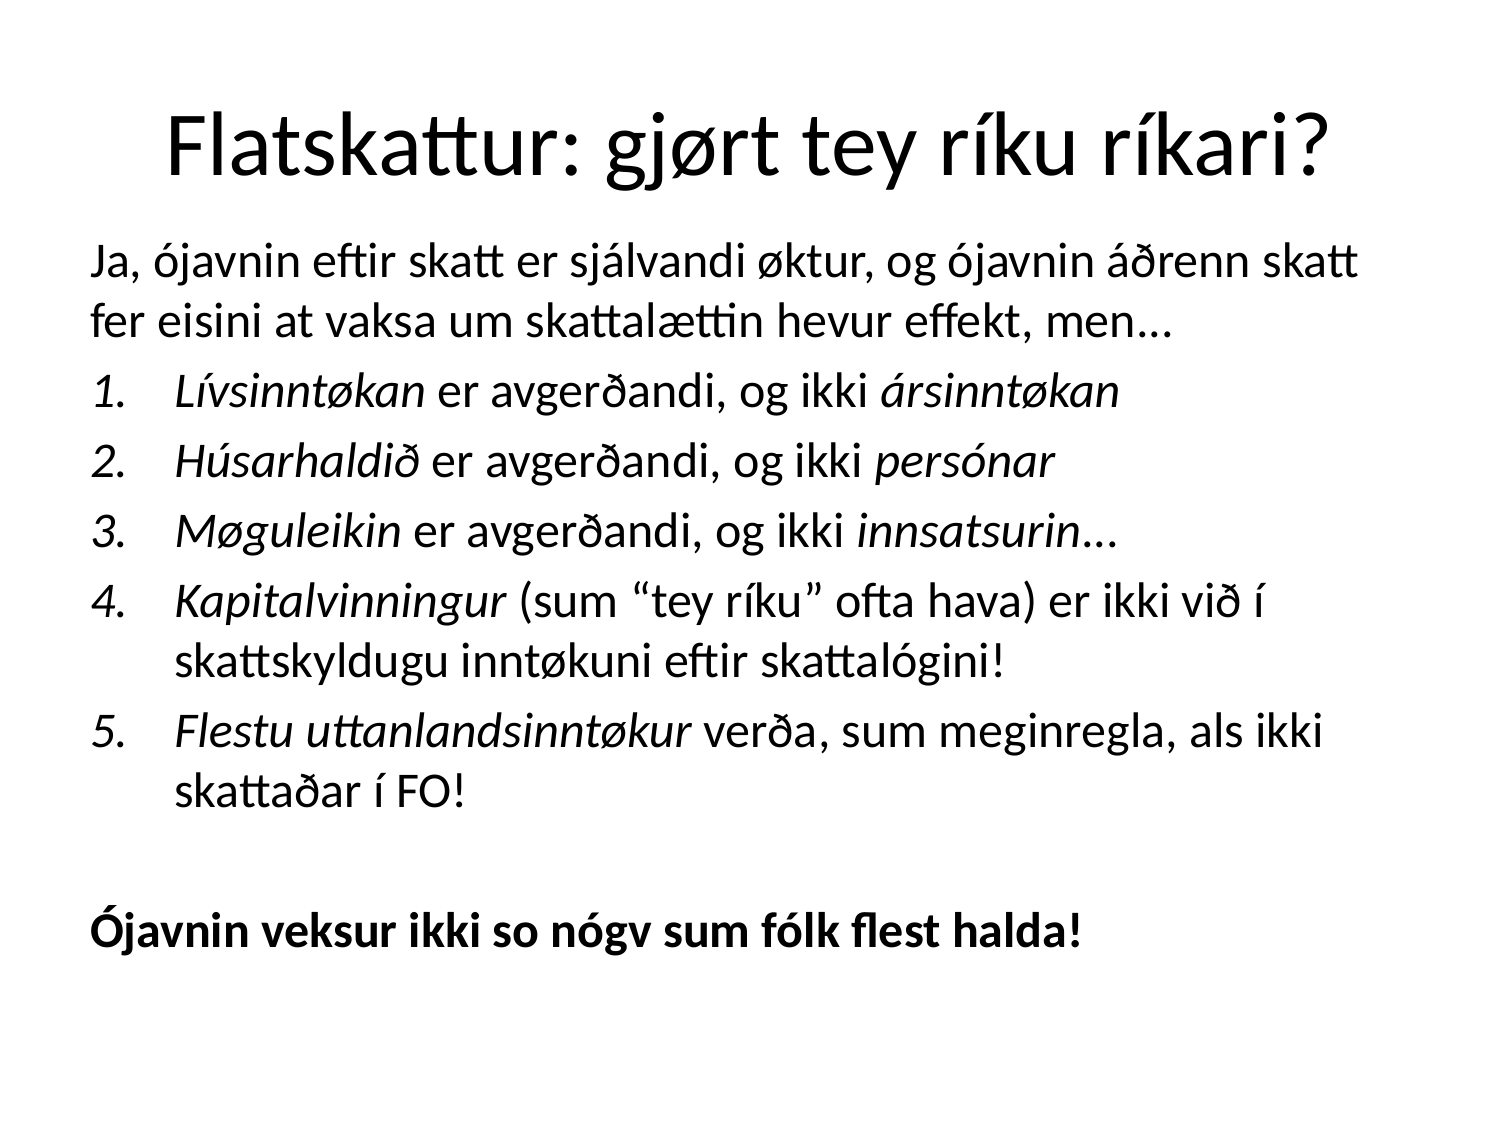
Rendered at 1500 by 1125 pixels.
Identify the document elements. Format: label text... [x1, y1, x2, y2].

list Ja, ójavnin eftir skatt er sjálvandi øktur, og ójavnin áðrenn skatt fer eisini at vaksa um skattalættin hevur effekt, men... Lívsinntøkan er avgerðandi, og ikki ársinntøkan Húsarhaldið er avgerðandi, og ikki persónar Møguleikin er avgerðandi, og ikki innsatsurin... Kapitalvinningur (sum “tey ríku” ofta hava) er ikki við í skattskyldugu inntøkuni eftir skattalógini! Flestu uttanlandsinntøkur verða, sum meginregla, als ikki skattaðar í FO! Ójavnin veksur ikki so nógv sum fólk flest halda! [75, 219, 1425, 1035]
title Flatskattur: gjørt tey ríku ríkari? [75, 45, 1425, 219]
